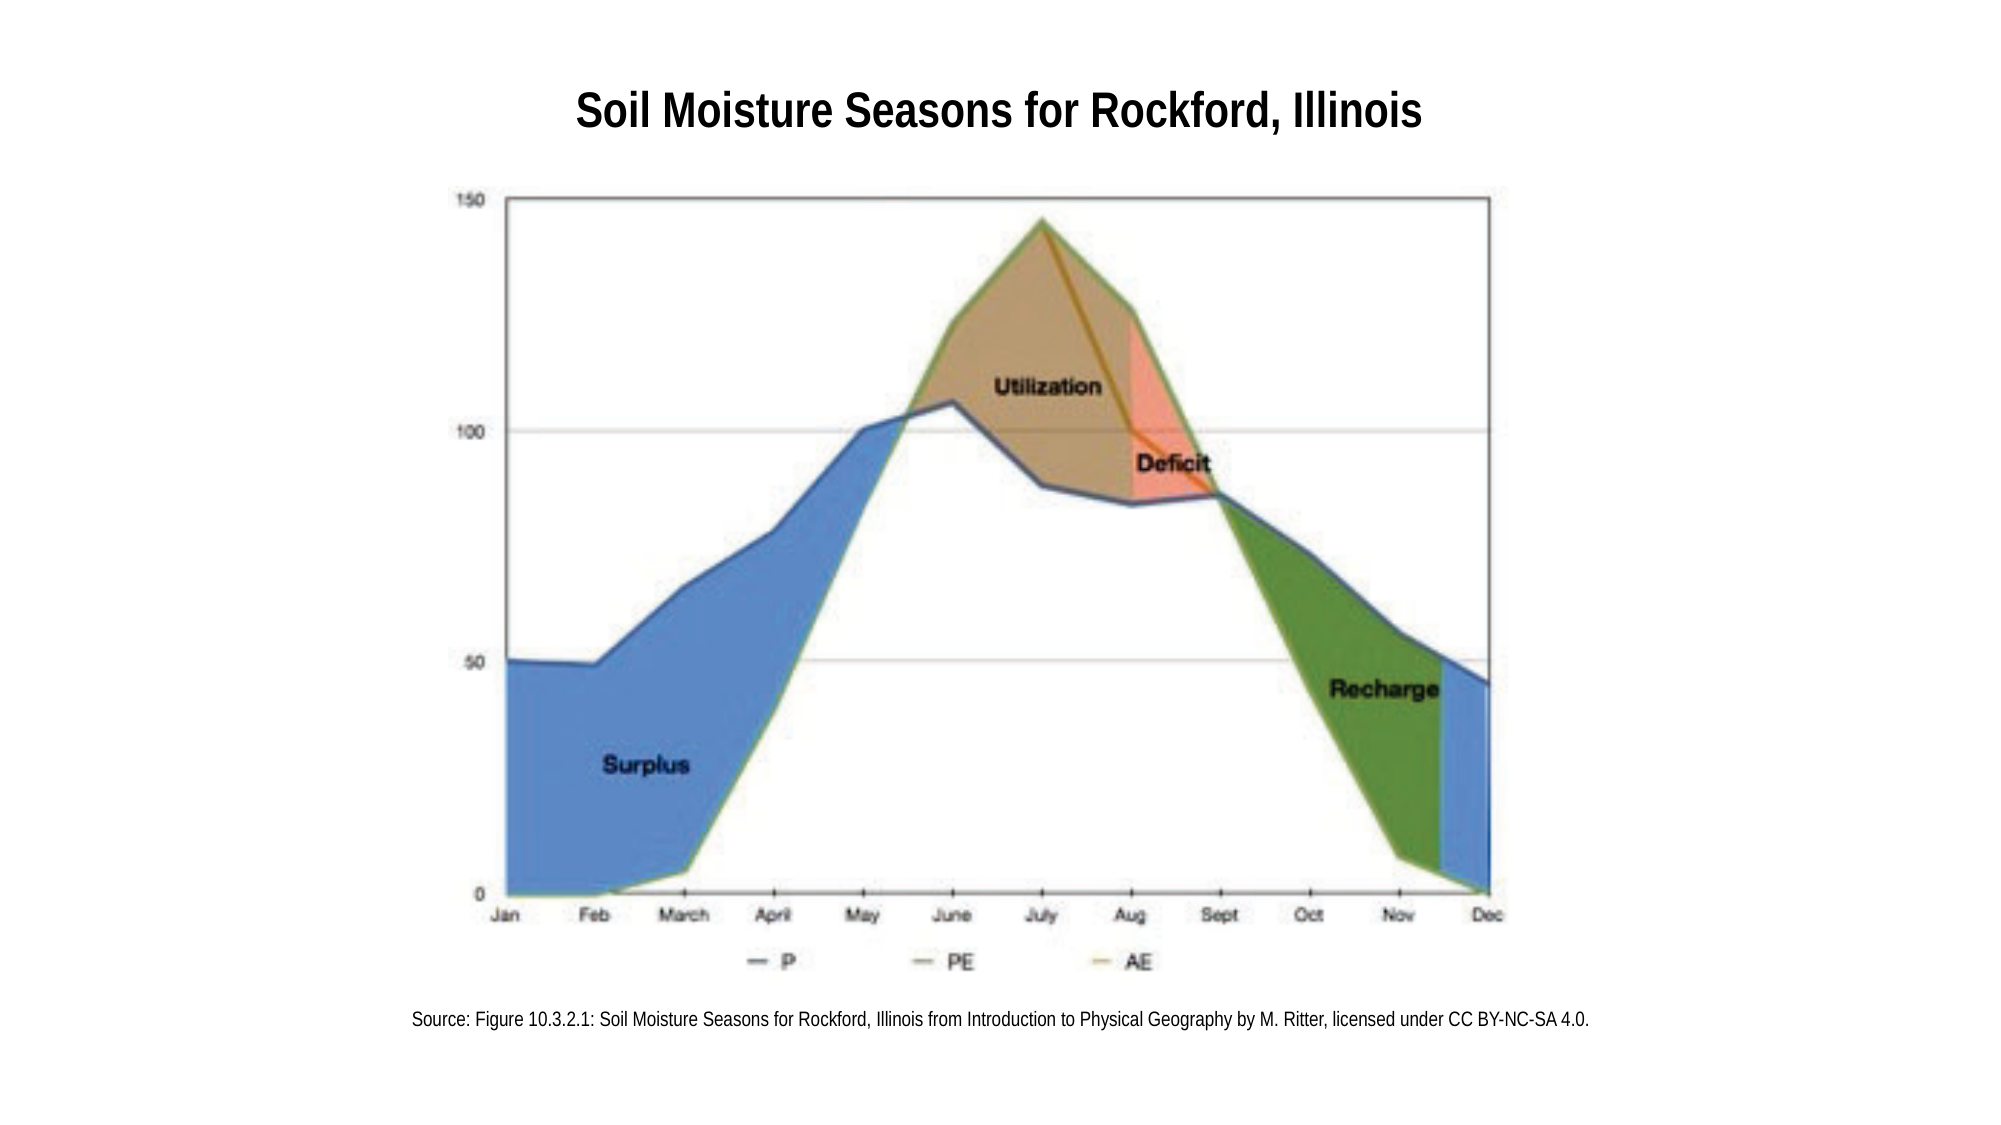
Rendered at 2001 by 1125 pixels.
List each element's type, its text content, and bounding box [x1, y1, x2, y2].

title Soil Moisture Seasons for Rockford, Illinois [293, 53, 1707, 170]
picture [448, 186, 1552, 981]
text_box Source: Figure 10.3.2.1: Soil Moisture Seasons for Rockford, Illinois from Introduction to Physical Geography by M. Ritter, licensed under CC BY-NC-SA 4.0. [397, 997, 1643, 1038]
